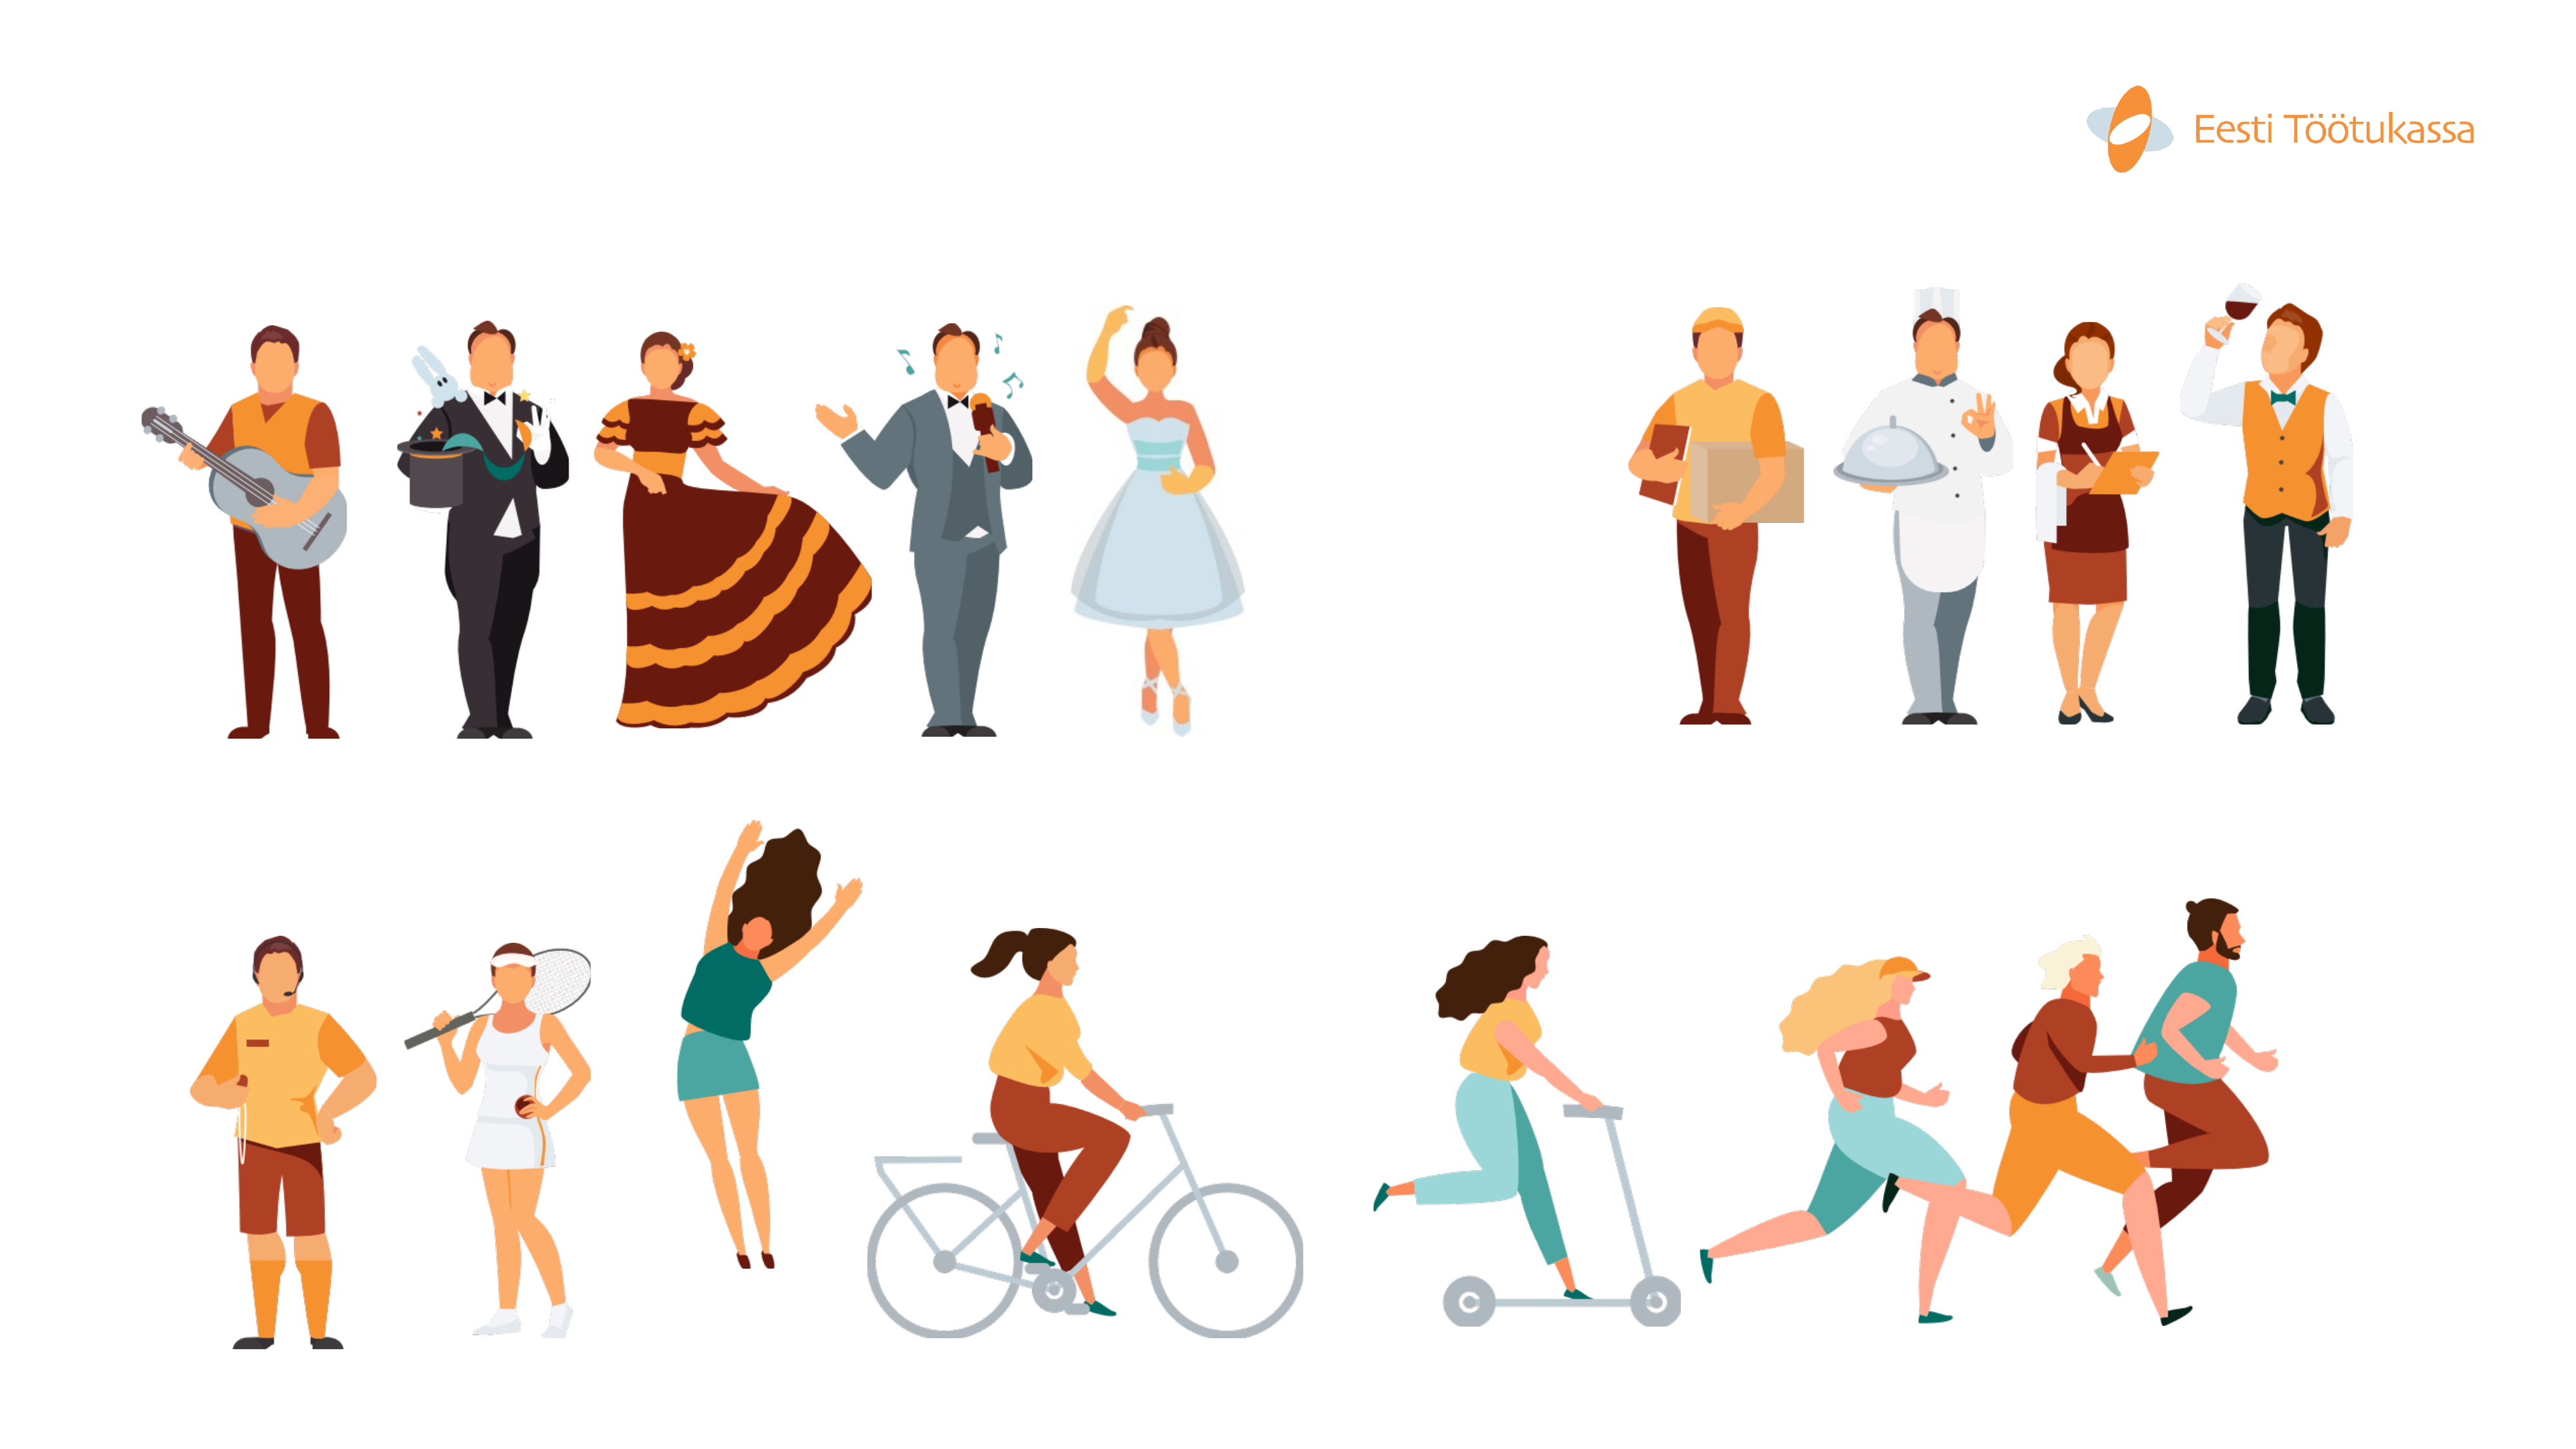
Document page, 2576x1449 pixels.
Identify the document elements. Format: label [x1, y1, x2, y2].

picture [1373, 935, 1681, 1327]
picture [594, 323, 1033, 737]
picture [2087, 86, 2474, 173]
picture [1700, 898, 2278, 1326]
picture [397, 321, 569, 739]
picture [867, 928, 1303, 1338]
picture [141, 325, 347, 739]
picture [2180, 283, 2354, 725]
picture [1833, 287, 2014, 725]
picture [404, 943, 591, 1338]
picture [189, 935, 377, 1350]
picture [1628, 307, 1804, 725]
picture [2035, 321, 2159, 725]
picture [677, 820, 863, 1269]
picture [1071, 305, 1245, 737]
